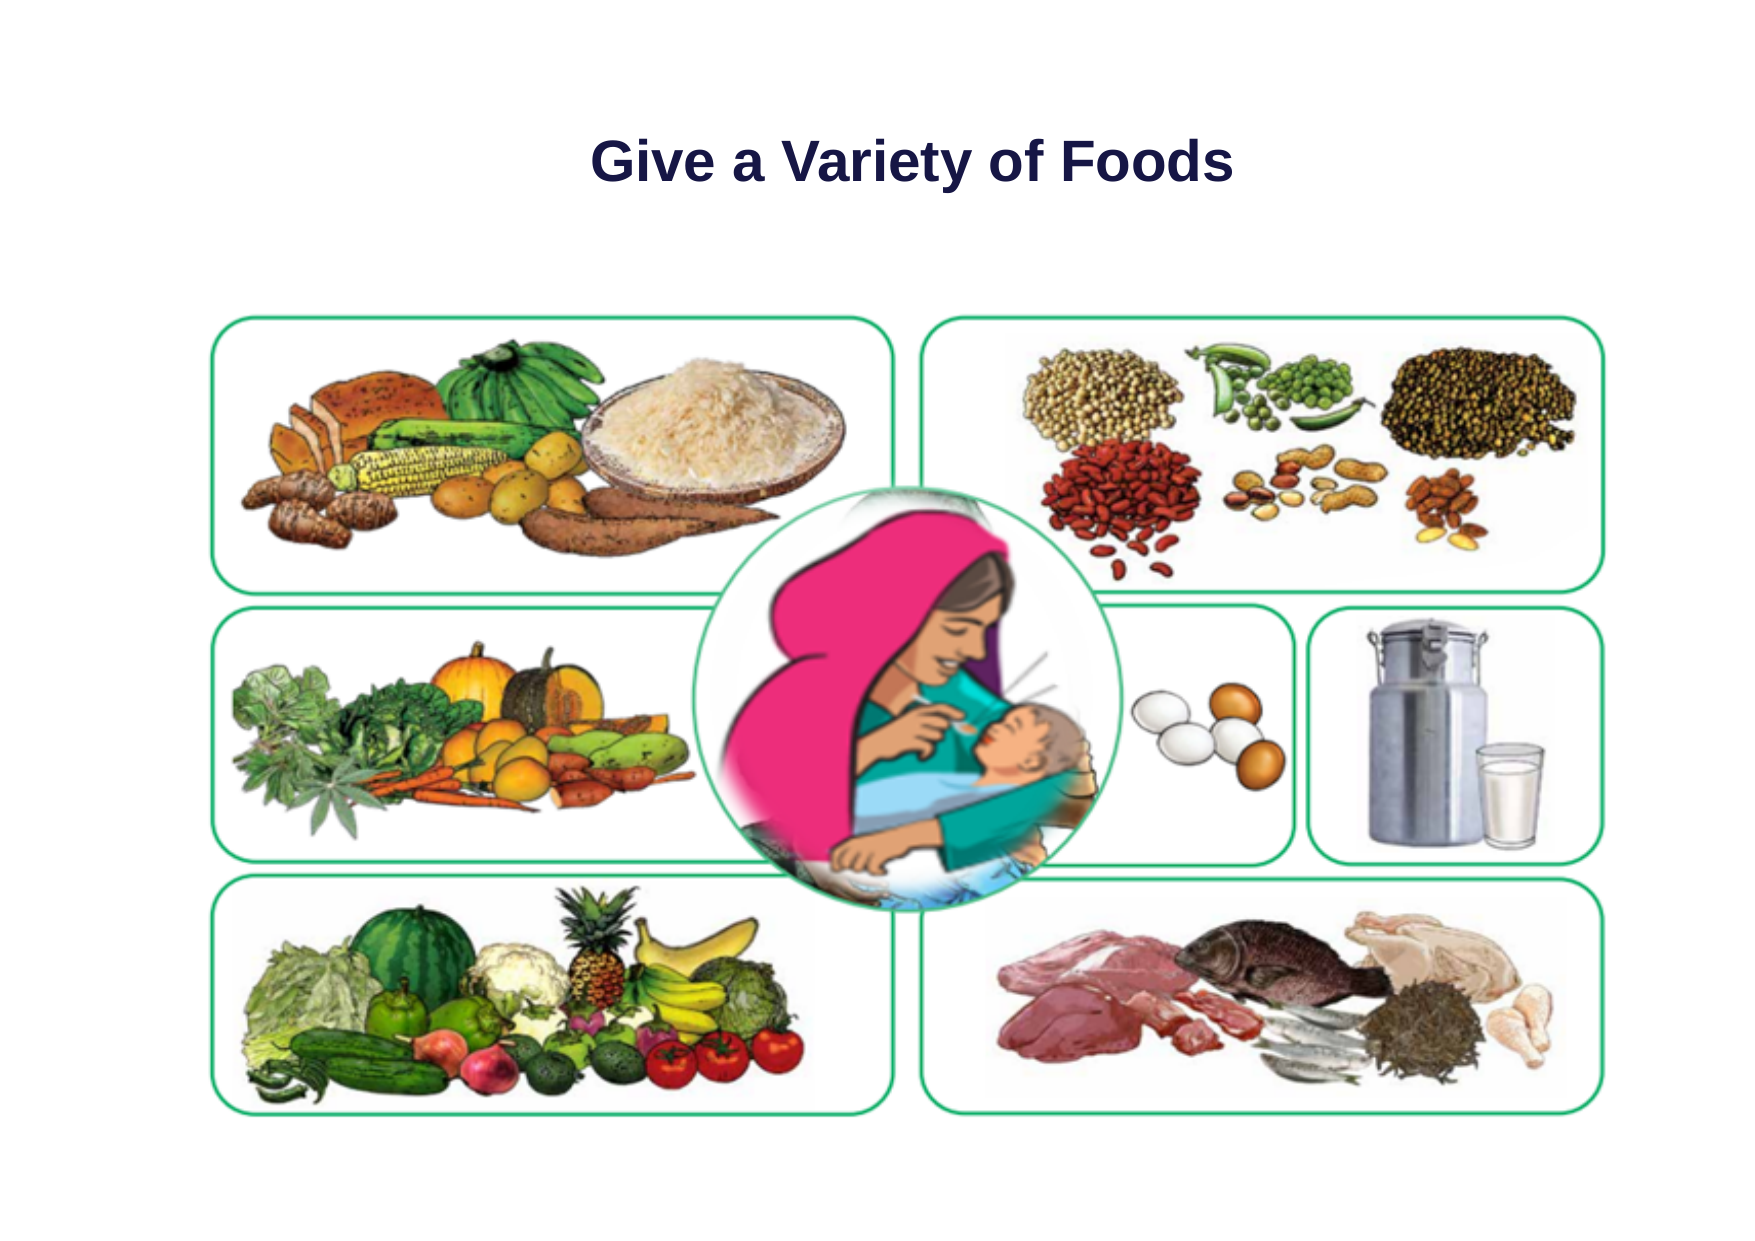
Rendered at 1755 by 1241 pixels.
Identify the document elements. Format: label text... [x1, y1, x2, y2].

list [203, 289, 1622, 1129]
title Give a Variety of Foods [122, 114, 1703, 322]
